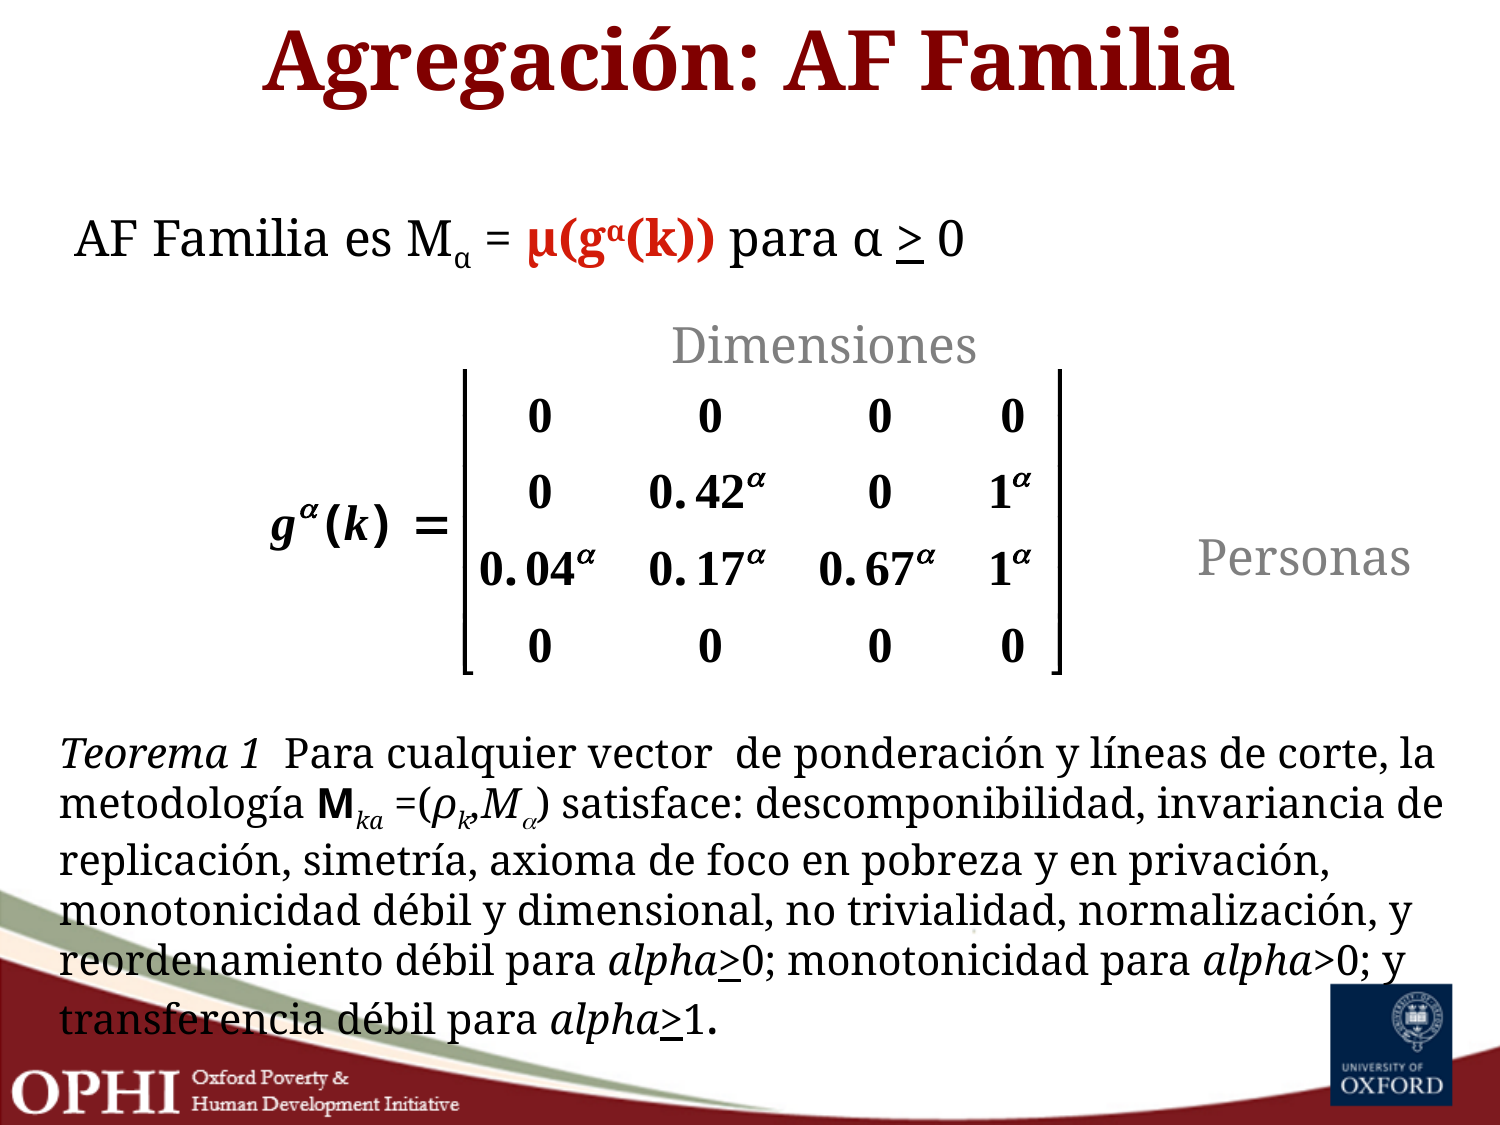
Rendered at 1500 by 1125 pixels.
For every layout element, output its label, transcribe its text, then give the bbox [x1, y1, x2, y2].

list AF Familia es Mα = μ(gα(k)) para α > 0 Dimensiones Personas Teorema 1 Para cualquier vector de ponderación y líneas de corte, la metodología Mka =(ρk,M) satisface: descomponibilidad, invariancia de replicación, simetría, axioma de foco en pobreza y en privación, monotonicidad débil y dimensional, no trivialidad, normalización, y reordenamiento débil para alpha>0; monotonicidad para alpha>0; y transferencia débil para alpha>1. [0, 200, 1500, 1125]
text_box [262, 368, 1073, 687]
title Agregación: AF Familia [0, 0, 1500, 200]
